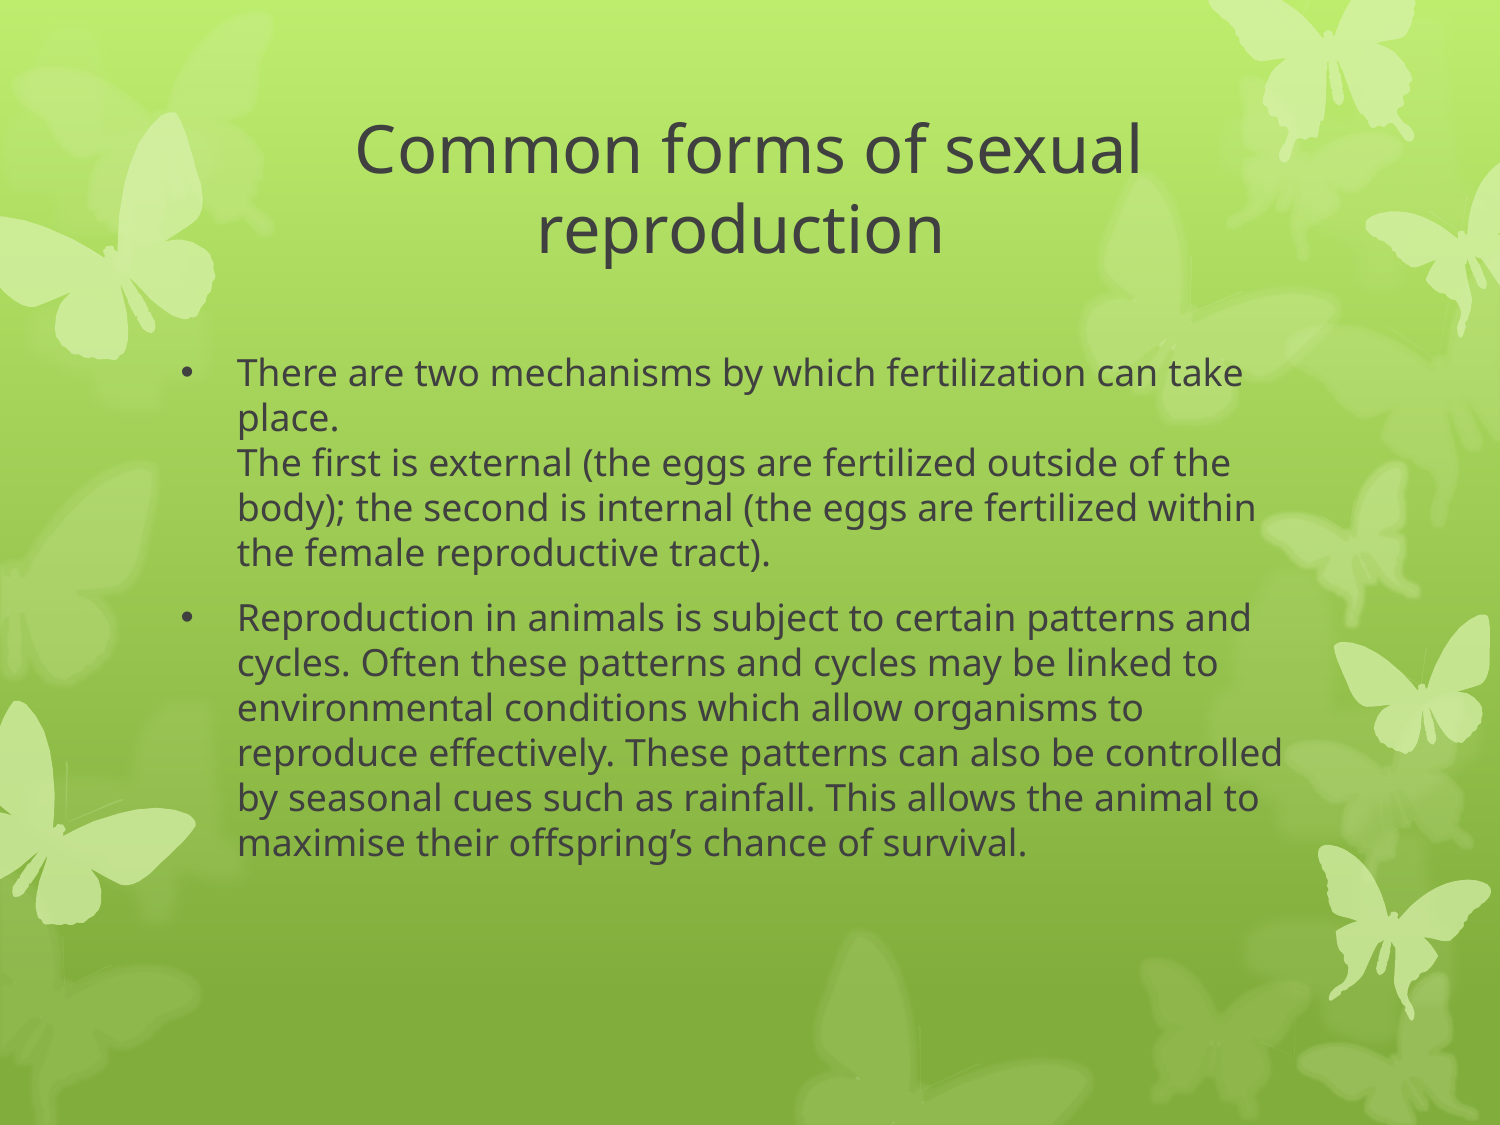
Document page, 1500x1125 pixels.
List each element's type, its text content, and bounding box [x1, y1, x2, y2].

title Common forms of sexual reproduction [165, 110, 1335, 263]
list There are two mechanisms by which fertilization can take place. The first is external (the eggs are fertilized outside of the body); the second is internal (the eggs are fertilized within the female reproductive tract). Reproduction in animals is subject to certain patterns and cycles. Often these patterns and cycles may be linked to environmental conditions which allow organisms to reproduce effectively. These patterns can also be controlled by seasonal cues such as rainfall. This allows the animal to maximise their offspring’s chance of survival. [165, 296, 1335, 962]
